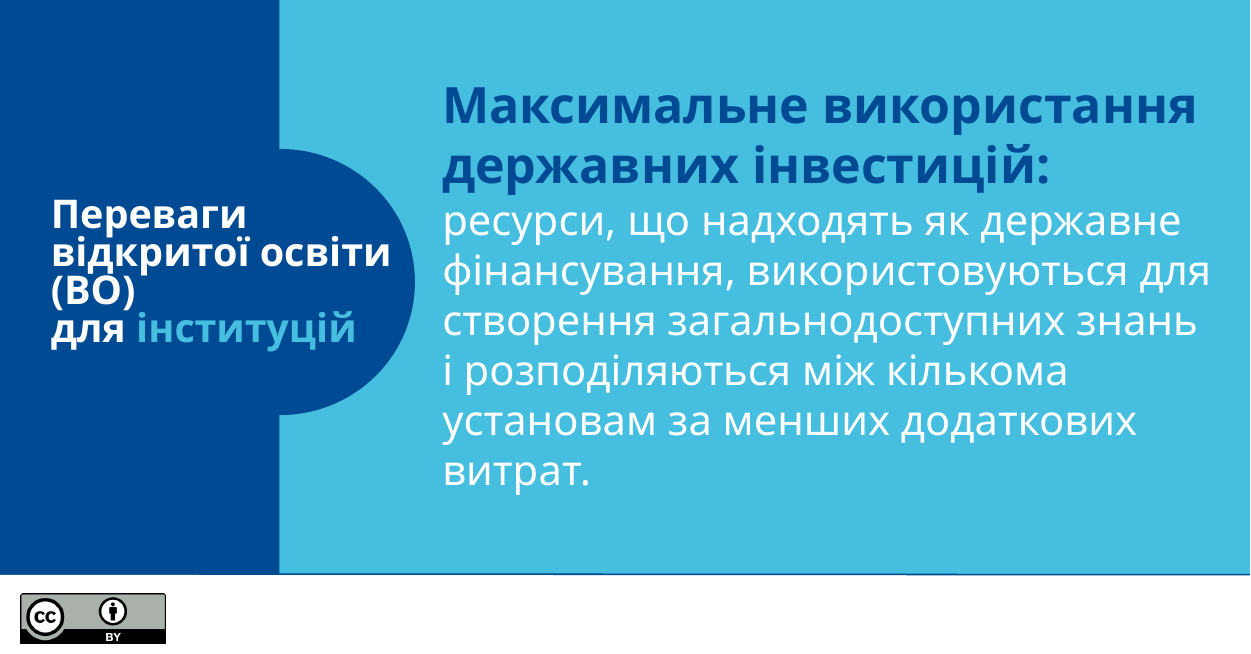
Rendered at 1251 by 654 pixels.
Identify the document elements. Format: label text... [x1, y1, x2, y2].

text_box [0, 0, 280, 573]
picture [20, 592, 166, 645]
text_box Переваги відкритої освіти (BO) для інституцій [35, 182, 512, 365]
text_box [175, 365, 386, 416]
text_box [191, 148, 370, 182]
text_box Максимальне використання державних інвестицій: ресурси, що надходять як державне фінансування, використовуються для створення загальнодоступних знань і розподіляються між кількома установам за менших додаткових витрат. [427, 58, 1228, 509]
text_box [0, 582, 1250, 654]
